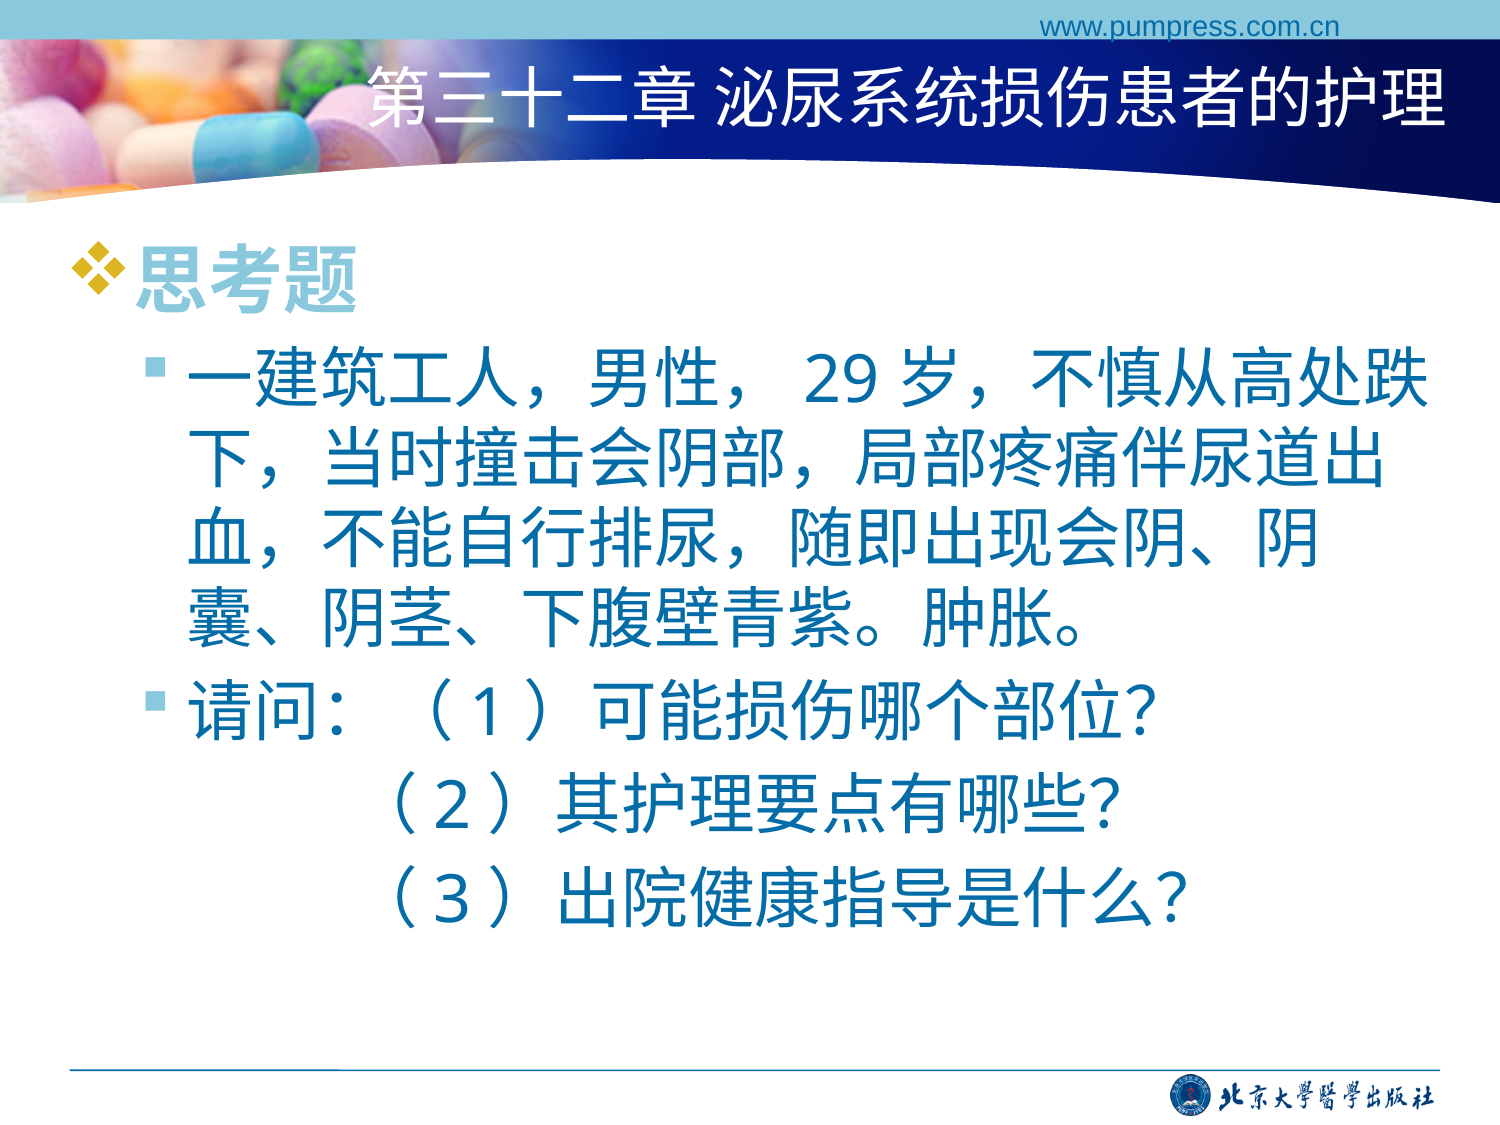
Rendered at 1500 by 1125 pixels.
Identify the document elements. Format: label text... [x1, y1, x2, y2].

title 第三十二章 泌尿系统损伤患者的护理 [137, 49, 1463, 143]
list 思考题 一建筑工人，男性，29岁，不慎从高处跌下，当时撞击会阴部，局部疼痛伴尿道出血，不能自行排尿，随即出现会阴、阴囊、阴茎、下腹壁青紫。肿胀。 请问：（1）可能损伤哪个部位？ （2）其护理要点有哪些？ （3）出院健康指导是什么？ [49, 224, 1463, 1026]
slide_number www.pumpress.com.cn [1025, 0, 1463, 38]
picture [1170, 1074, 1436, 1118]
picture [0, 40, 1500, 203]
